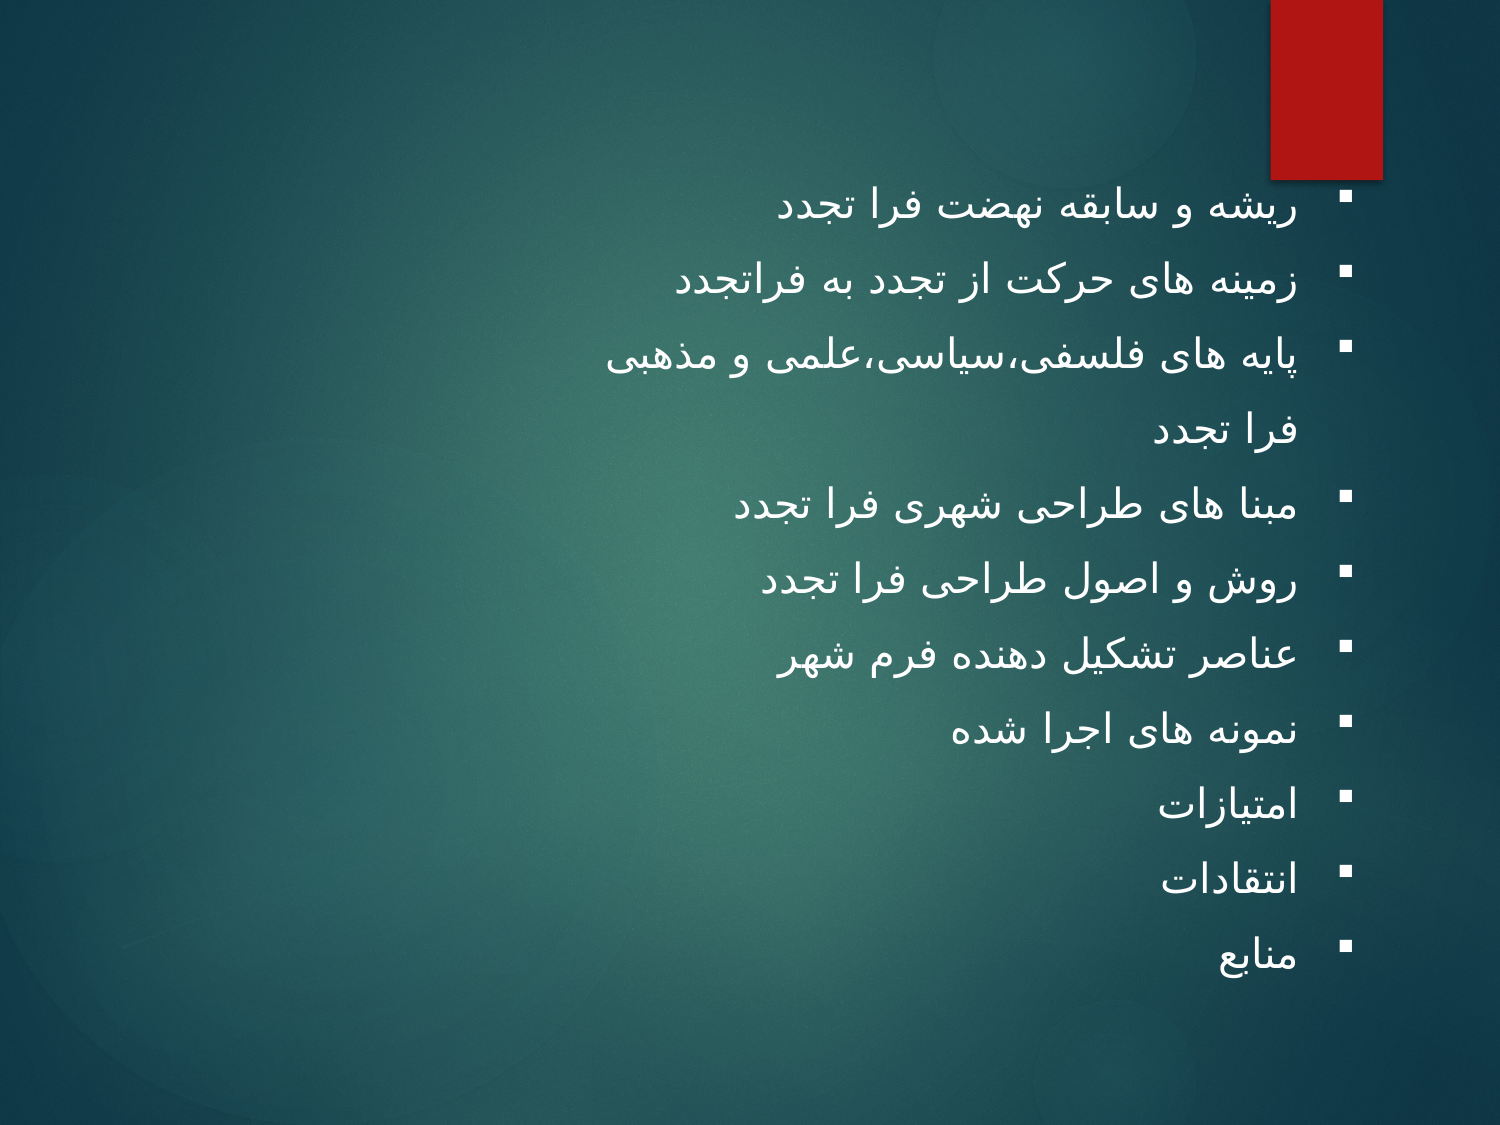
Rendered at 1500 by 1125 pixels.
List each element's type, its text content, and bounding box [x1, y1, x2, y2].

text_box ریشه و سابقه نهضت فرا تجدد زمینه های حرکت از تجدد به فراتجدد پایه های فلسفی،سیاسی،علمی و مذهبی فرا تجدد مبنا های طراحی شهری فرا تجدد روش و اصول طراحی فرا تجدد عناصر تشکیل دهنده فرم شهر نمونه های اجرا شده امتیازات انتقادات منابع [525, 144, 1371, 985]
